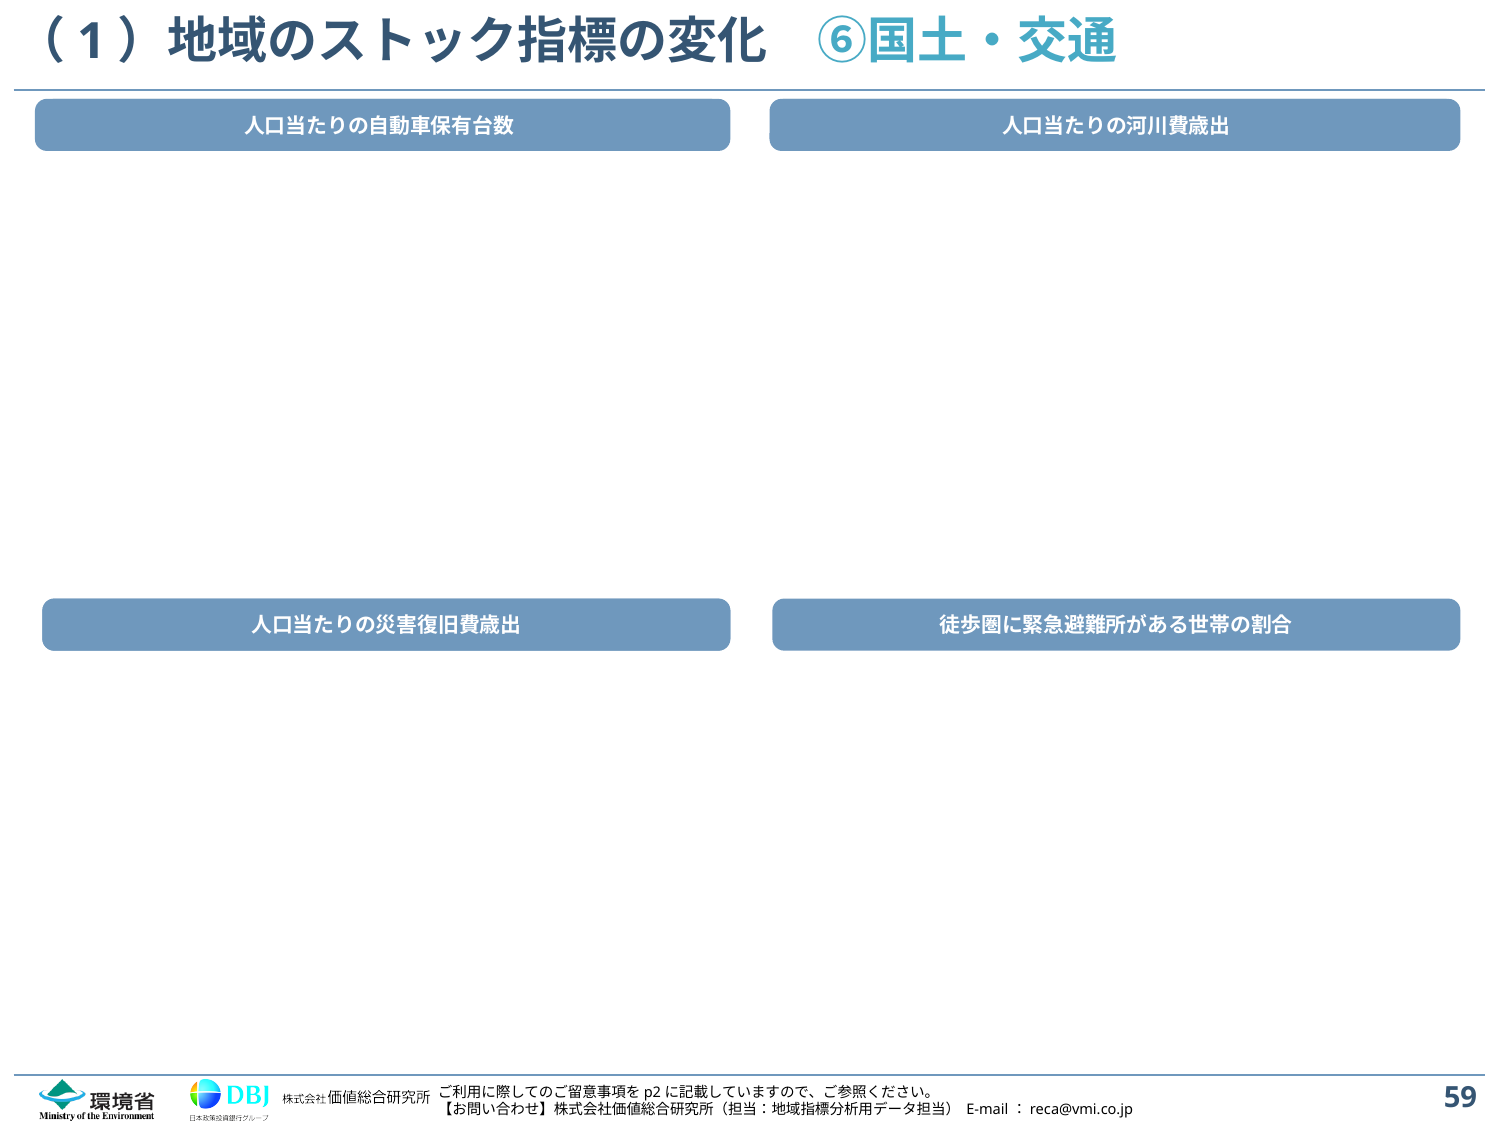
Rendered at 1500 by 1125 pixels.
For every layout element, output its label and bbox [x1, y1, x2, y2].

text_box [769, 98, 1461, 151]
text_box [42, 598, 731, 651]
text_box [772, 598, 1461, 651]
slide_number [1427, 1070, 1493, 1112]
title [0, 0, 1500, 87]
picture [186, 1076, 434, 1125]
picture [36, 1079, 157, 1124]
text_box [34, 98, 731, 151]
